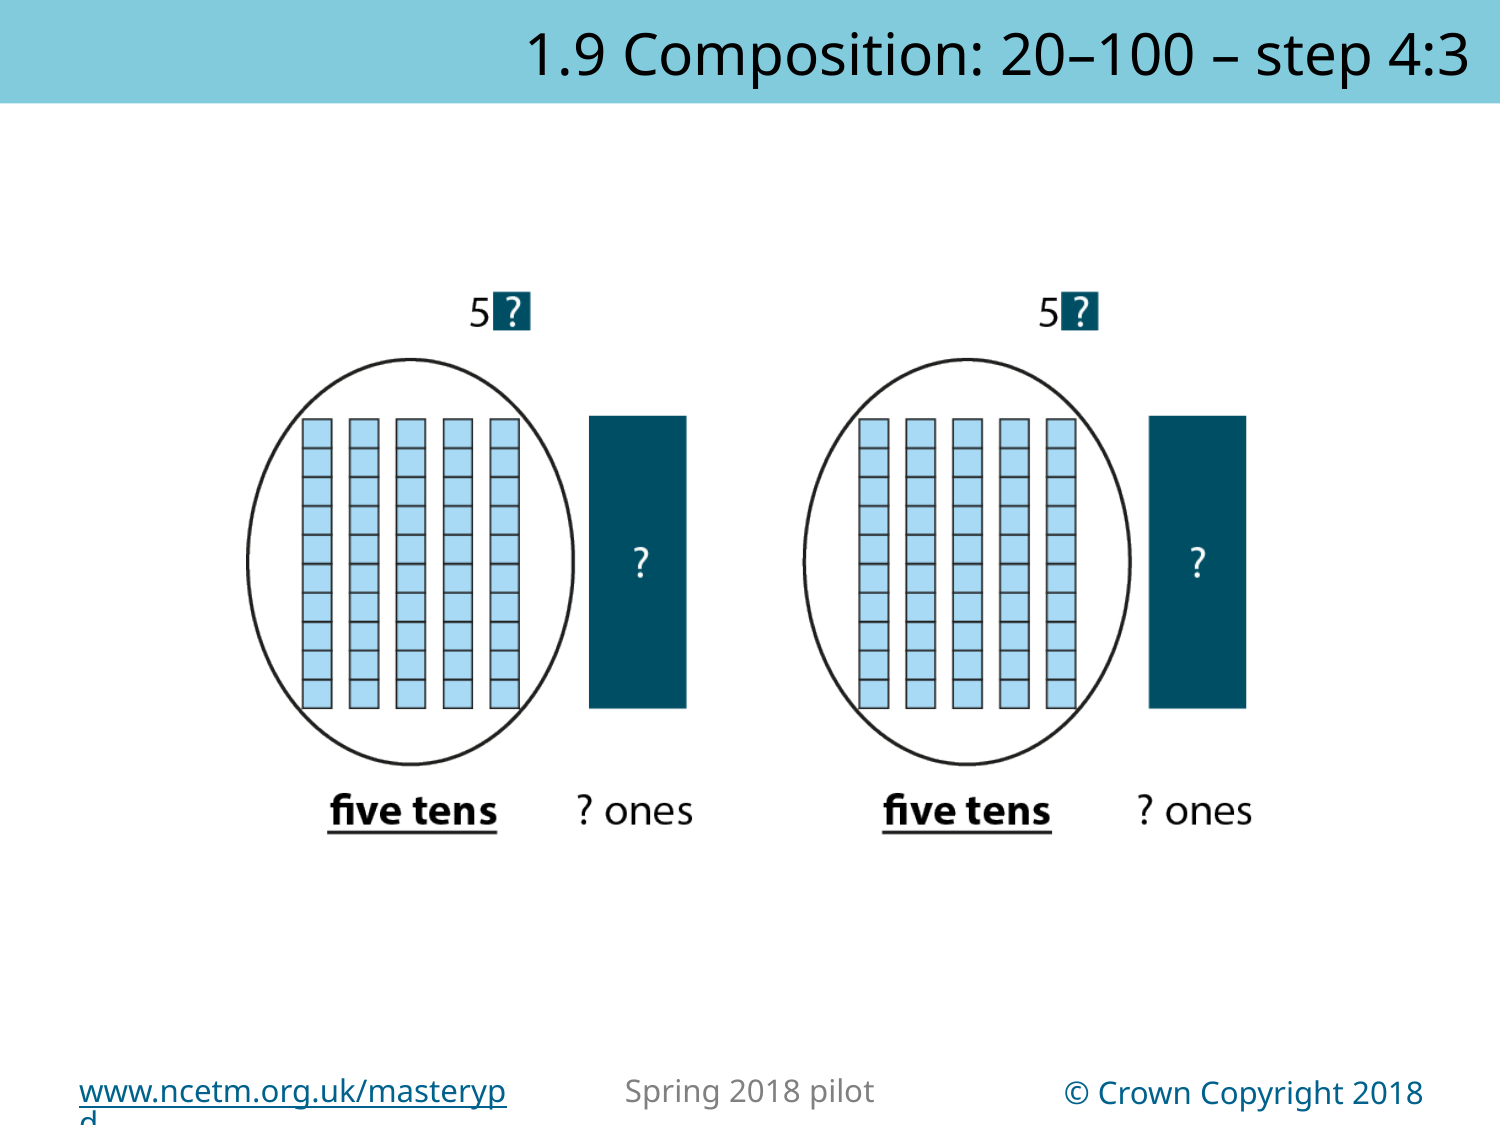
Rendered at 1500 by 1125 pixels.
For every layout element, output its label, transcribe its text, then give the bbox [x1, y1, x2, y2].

picture [246, 289, 1254, 836]
list 1.9 Composition: 20–100 – step 4:3 [0, 0, 1500, 104]
